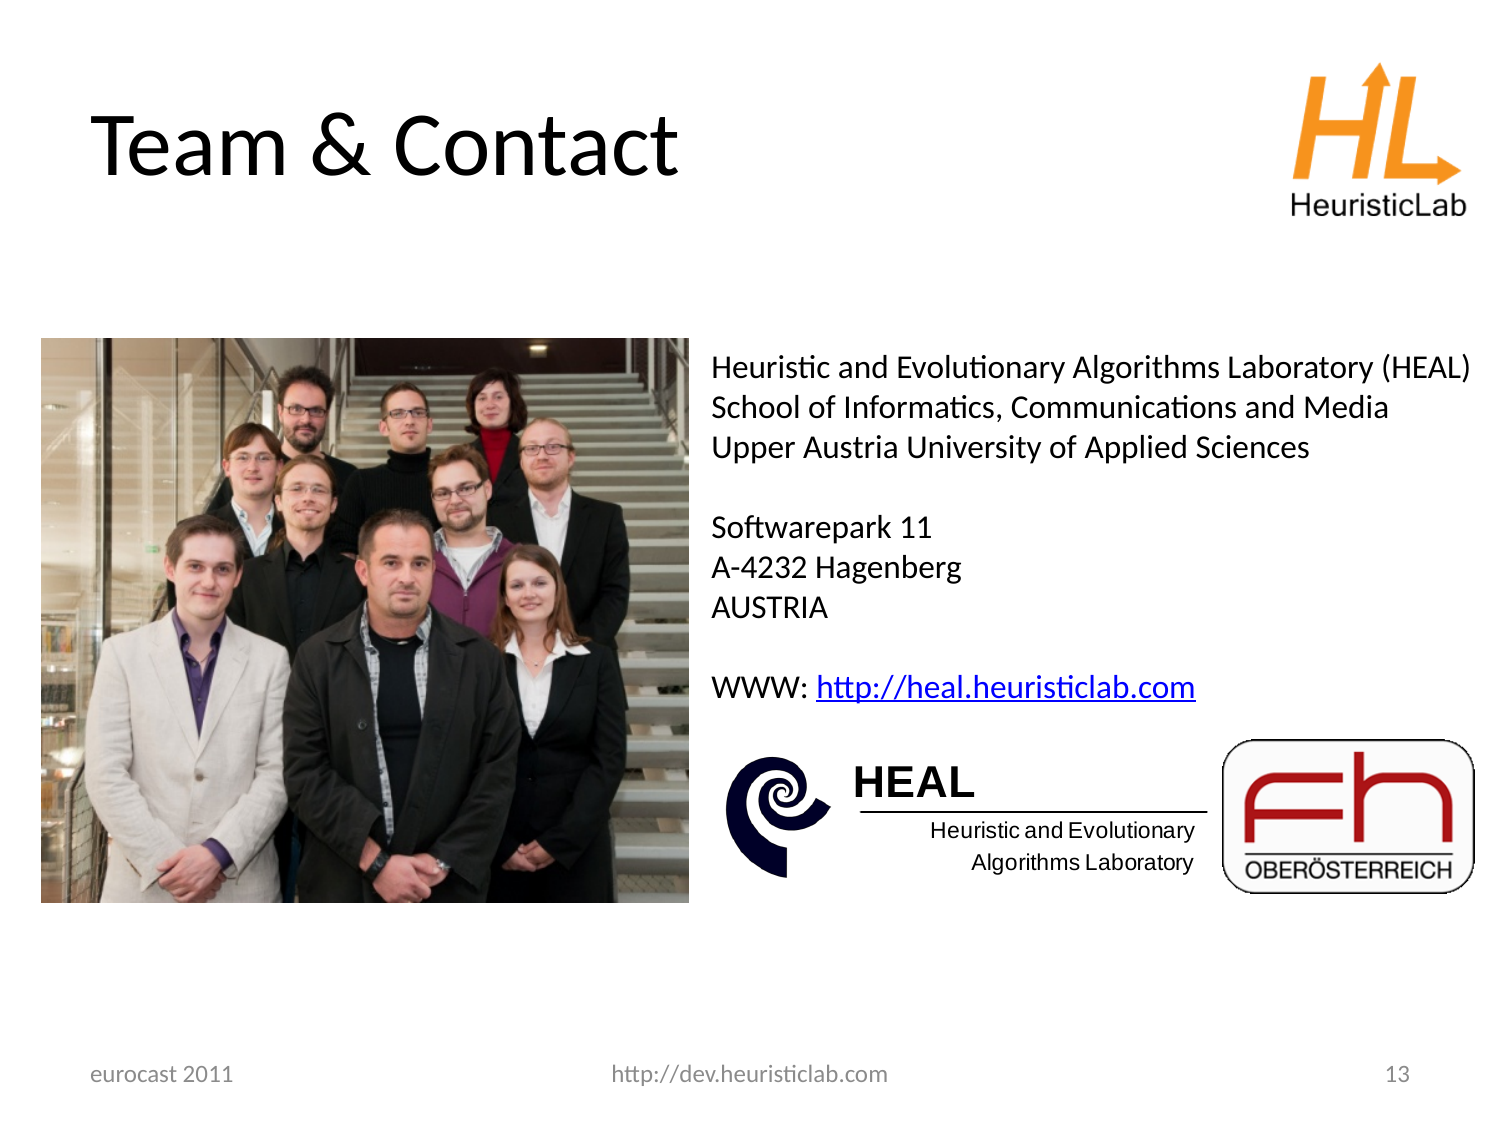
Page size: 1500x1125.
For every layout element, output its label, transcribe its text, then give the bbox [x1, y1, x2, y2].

slide_number 13 [1074, 1042, 1425, 1103]
picture [1281, 27, 1474, 244]
picture [1222, 739, 1475, 894]
picture [41, 338, 689, 903]
slide_number eurocast 2011 [75, 1042, 425, 1103]
title Team & Contact [75, 45, 1282, 233]
picture [702, 727, 1209, 906]
footer http://dev.heuristiclab.com [512, 1042, 988, 1103]
text_box Heuristic and Evolutionary Algorithms Laboratory (HEAL) School of Informatics, Communications and Media Upper Austria University of Applied Sciences Softwarepark 11 A-4232 Hagenberg AUSTRIA WWW: http://heal.heuristiclab.com [696, 338, 1500, 713]
